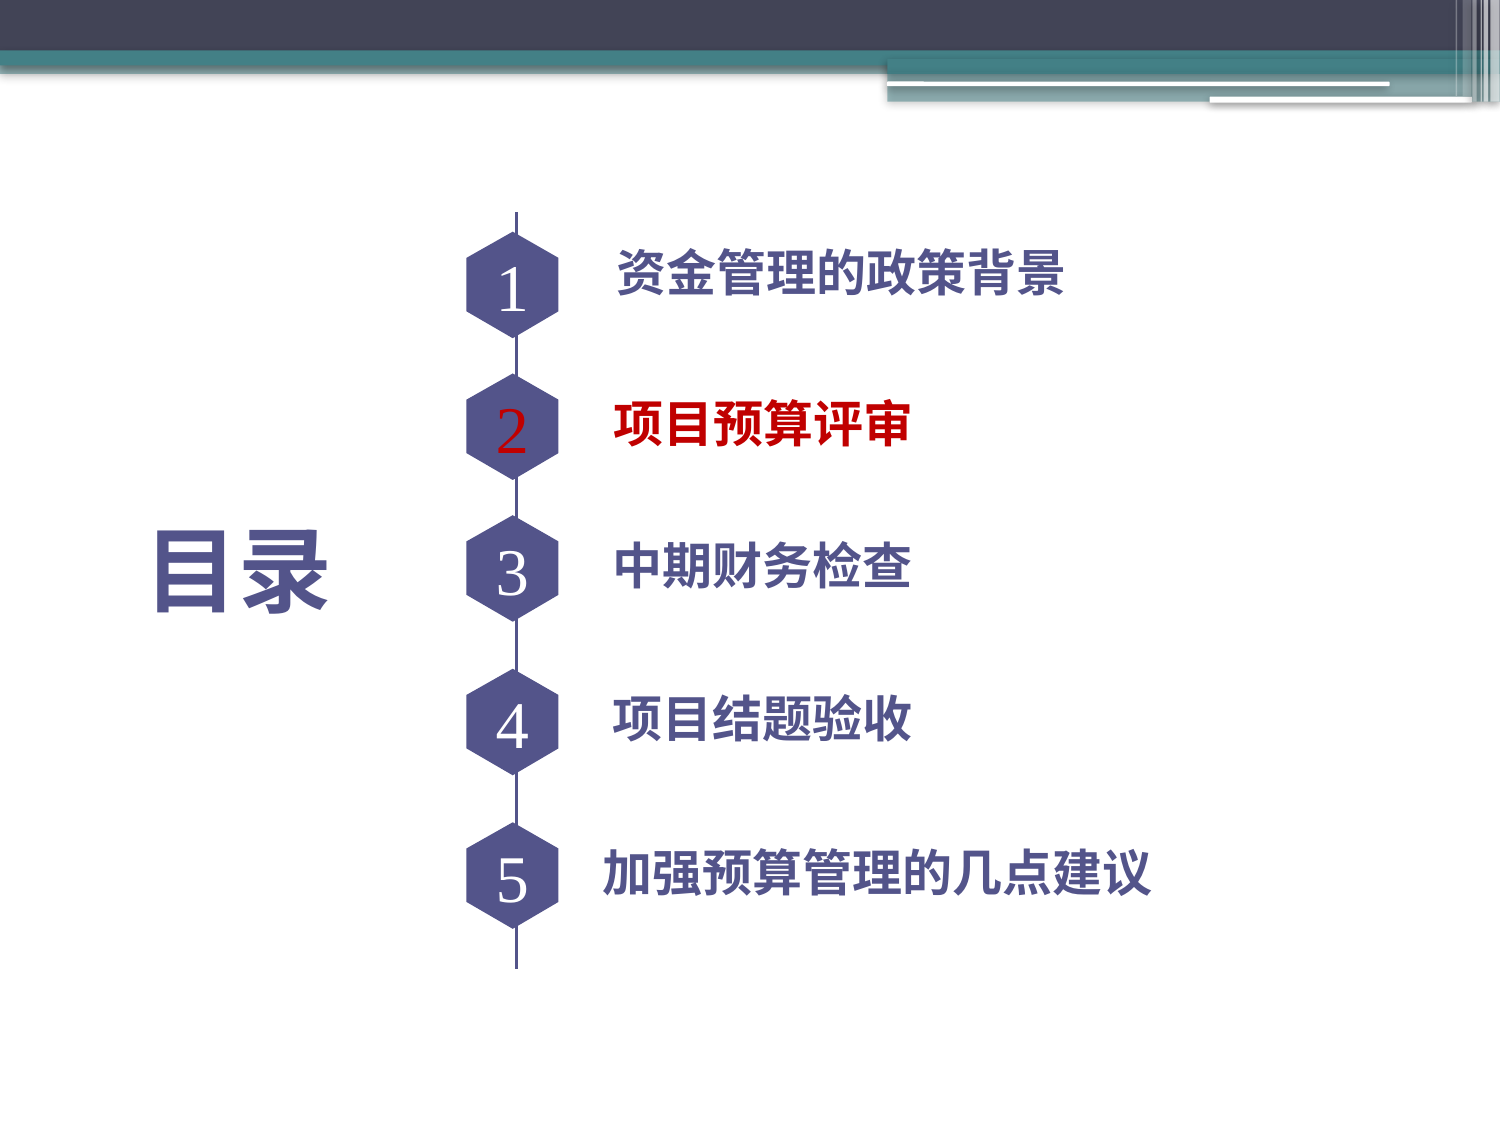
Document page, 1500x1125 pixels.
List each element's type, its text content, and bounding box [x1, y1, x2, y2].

text_box 项目结题验收 [598, 680, 928, 756]
text_box 加强预算管理的几点建议 [587, 834, 1168, 909]
text_box 5 [521, 827, 559, 924]
text_box 4 [521, 673, 559, 771]
text_box 5 [466, 824, 509, 927]
text_box 2 [466, 375, 509, 478]
text_box 中期财务检查 [598, 527, 928, 602]
text_box 目录 [130, 503, 348, 632]
text_box 4 [466, 670, 509, 774]
text_box 3 [466, 517, 509, 620]
text_box 3 [521, 519, 559, 617]
text_box 1 [466, 233, 509, 337]
text_box 2 [521, 378, 559, 476]
text_box 1 [521, 236, 559, 334]
text_box 资金管理的政策背景 [601, 234, 1081, 310]
text_box 项目预算评审 [598, 385, 929, 460]
